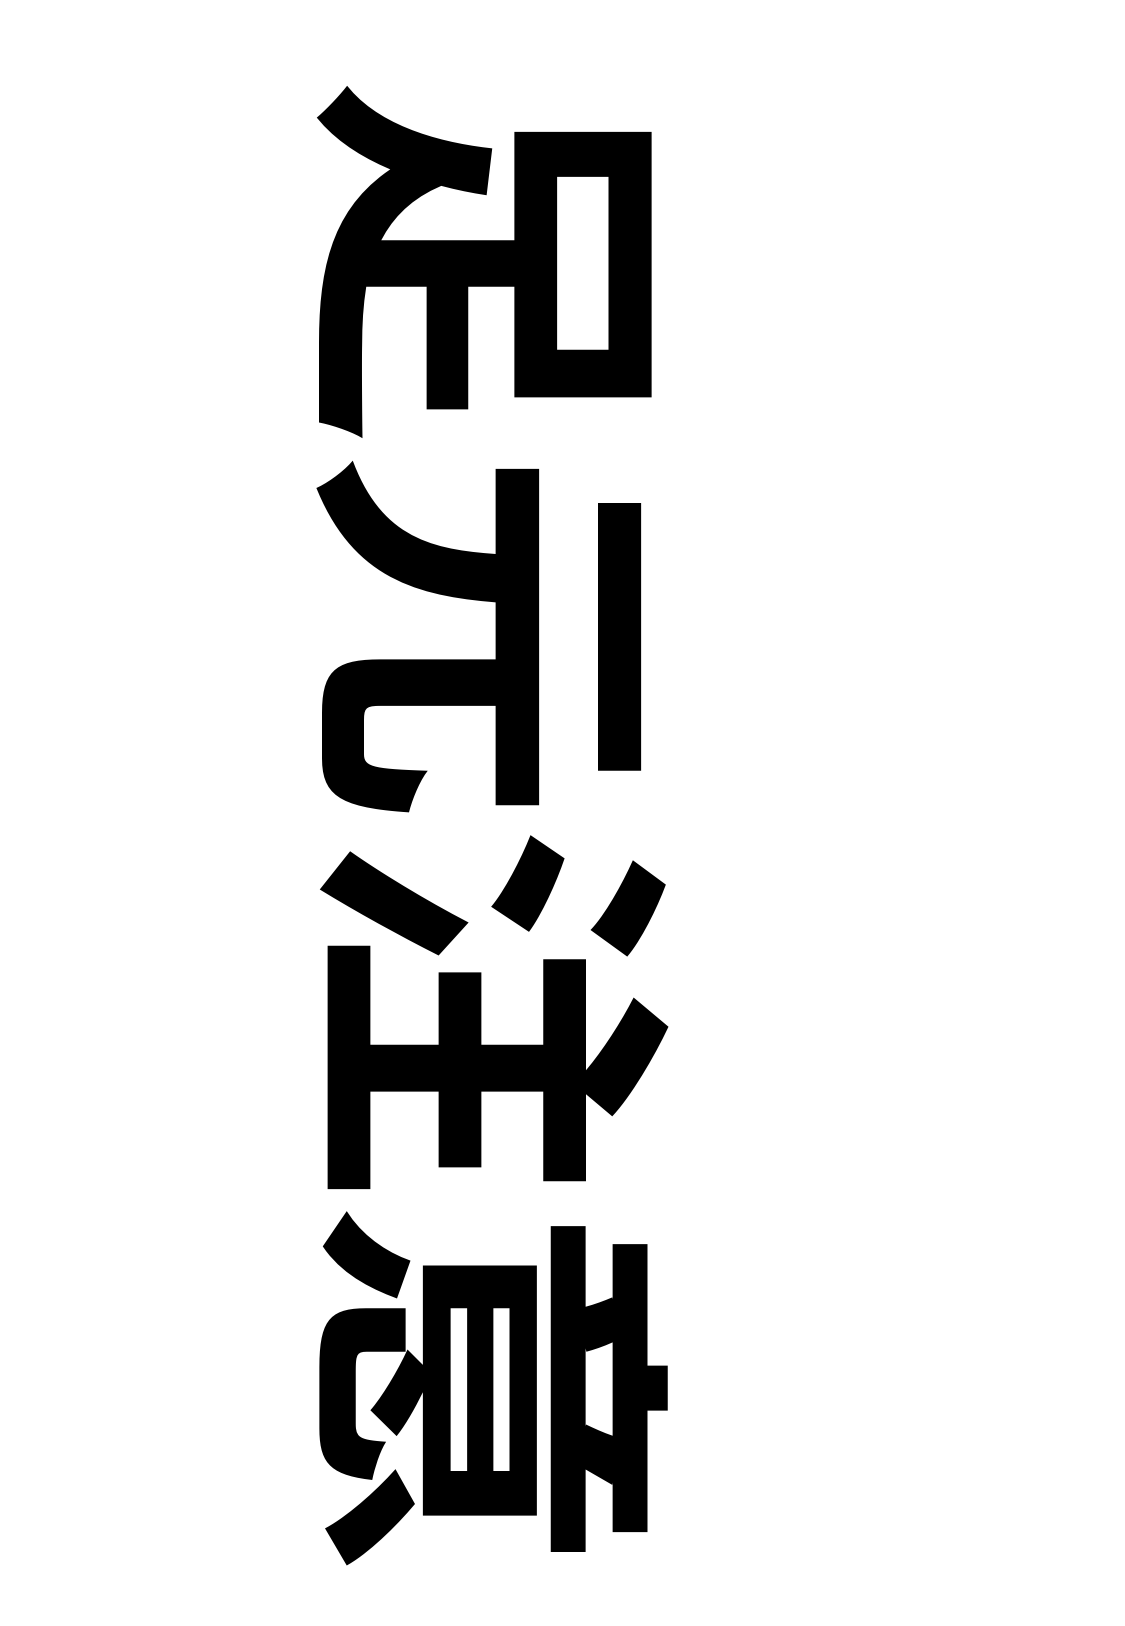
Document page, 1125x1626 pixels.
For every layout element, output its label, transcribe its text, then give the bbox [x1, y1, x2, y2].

text_box 足元注意 [267, 37, 752, 1614]
